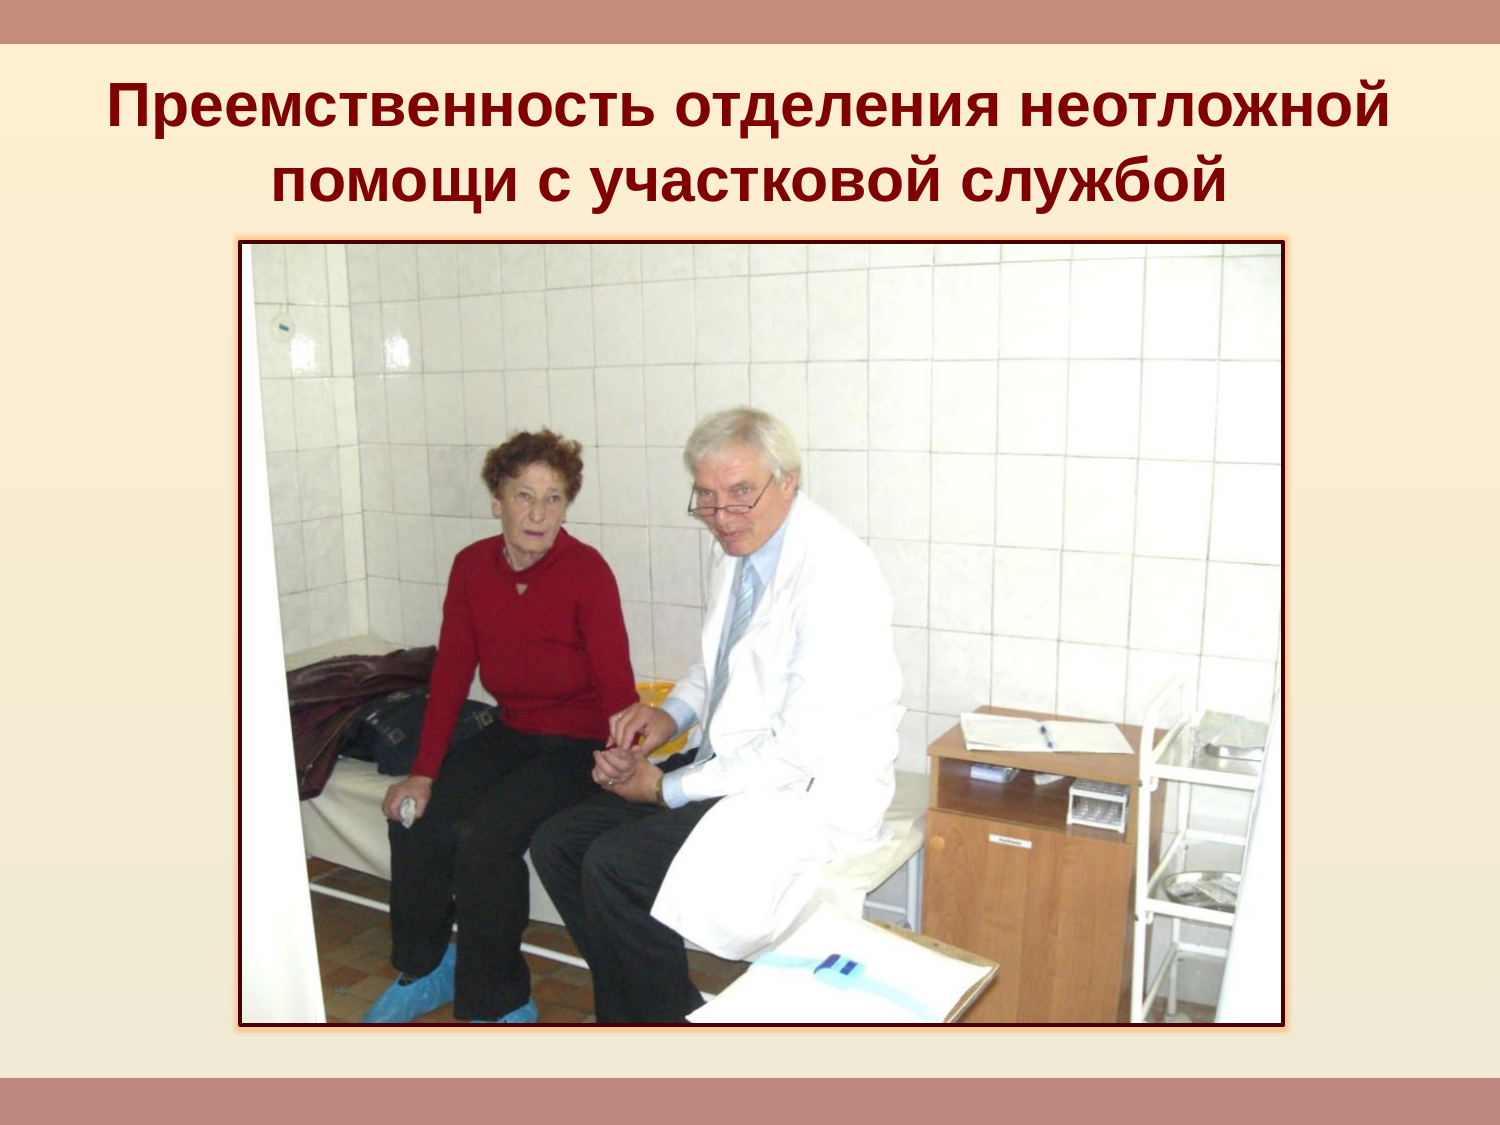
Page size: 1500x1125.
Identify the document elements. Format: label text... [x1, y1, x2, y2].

text_box [0, 1076, 1500, 1125]
text_box [0, 0, 1500, 46]
title Преемственность отделения неотложной помощи с участковой службой [0, 46, 1500, 233]
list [241, 243, 1282, 1024]
